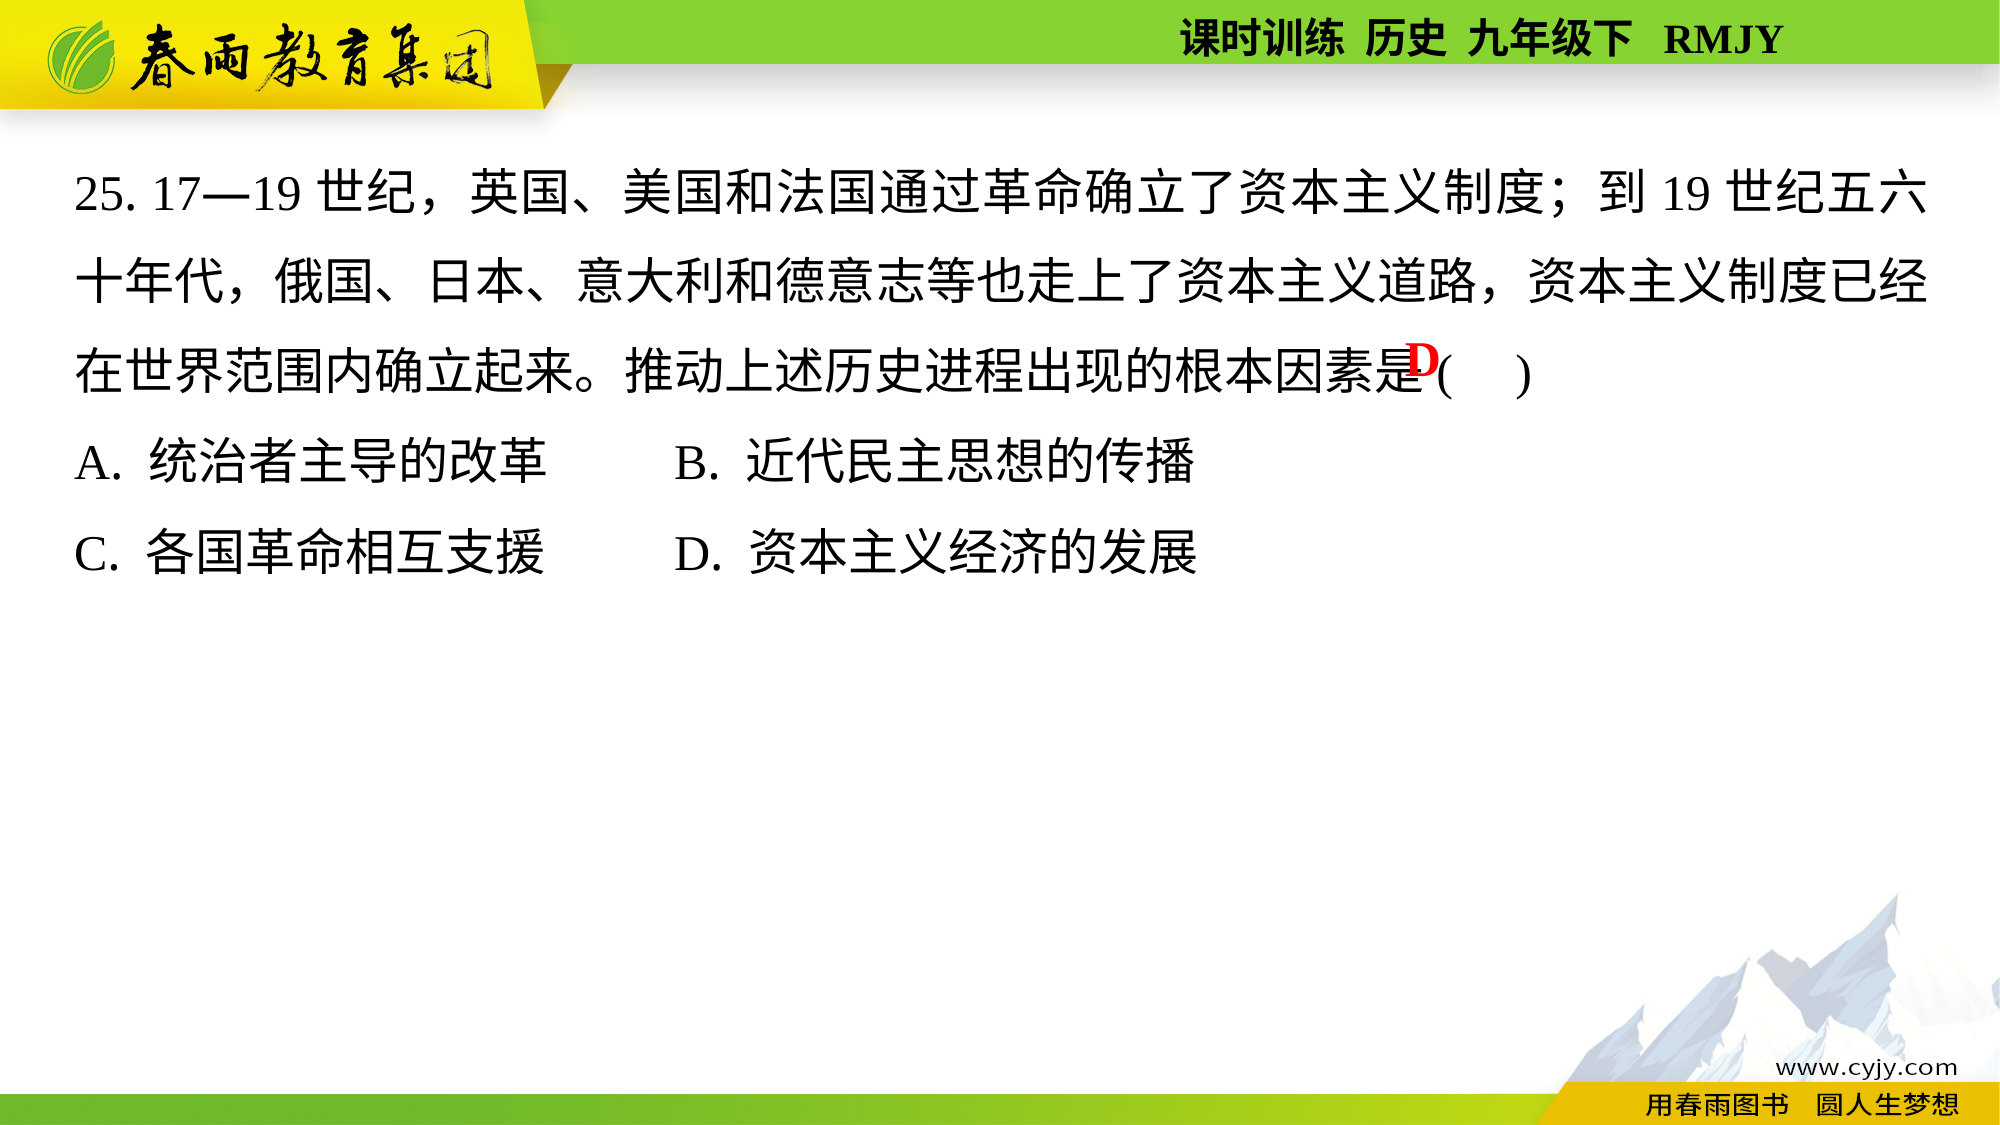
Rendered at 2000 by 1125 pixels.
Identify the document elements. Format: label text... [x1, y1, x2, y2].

list 25. 17—19世纪，英国、美国和法国通过革命确立了资本主义制度；到19世纪五六十年代，俄国、日本、意大利和德意志等也走上了资本主义道路，资本主义制度已经在世界范围内确立起来。推动上述历史进程出现的根本因素是( ) A. 统治者主导的改革 B. 近代民主思想的传播 C. 各国革命相互支援 D. 资本主义经济的发展 [59, 122, 1944, 592]
picture [0, 0, 2000, 1125]
text_box D [1390, 319, 1456, 394]
